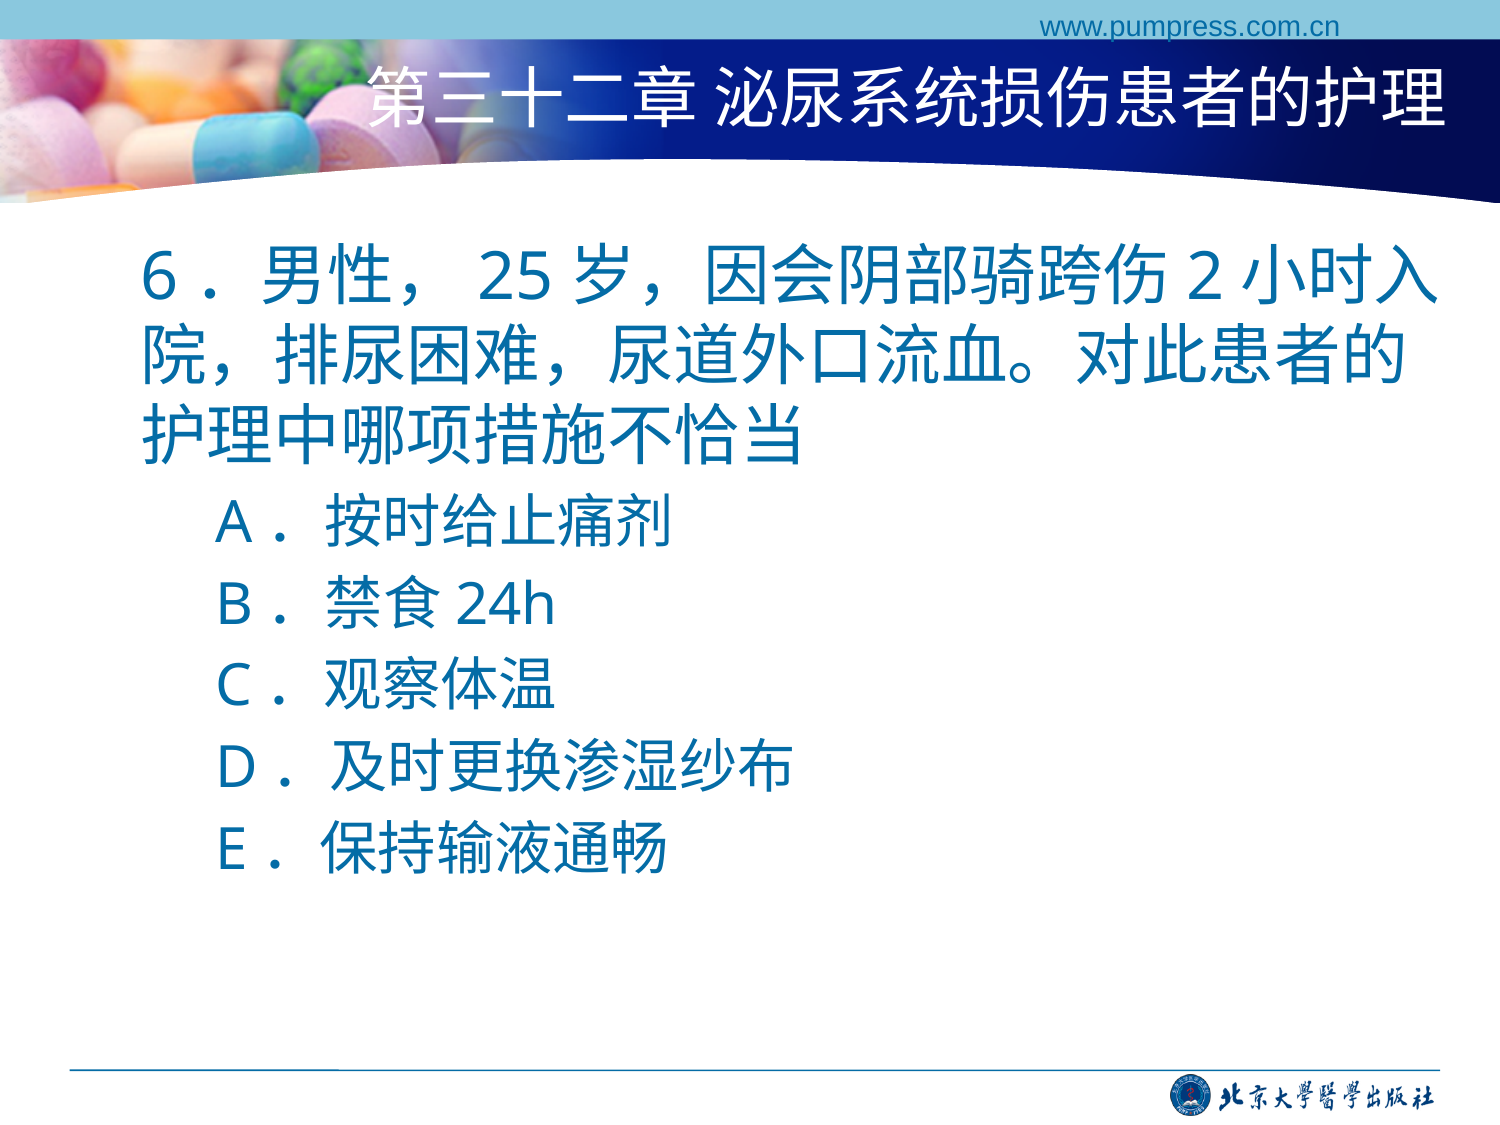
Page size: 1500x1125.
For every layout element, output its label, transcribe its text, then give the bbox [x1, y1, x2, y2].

picture [0, 40, 1500, 203]
list 6．男性，25岁，因会阴部骑跨伤2小时入院，排尿困难，尿道外口流血。对此患者的护理中哪项措施不恰当 A．按时给止痛剂 B．禁食24h C．观察体温 D．及时更换渗湿纱布 E．保持输液通畅 [49, 224, 1463, 1026]
title 第三十二章 泌尿系统损伤患者的护理 [137, 49, 1463, 143]
picture [1170, 1074, 1436, 1118]
slide_number www.pumpress.com.cn [1025, 0, 1463, 38]
